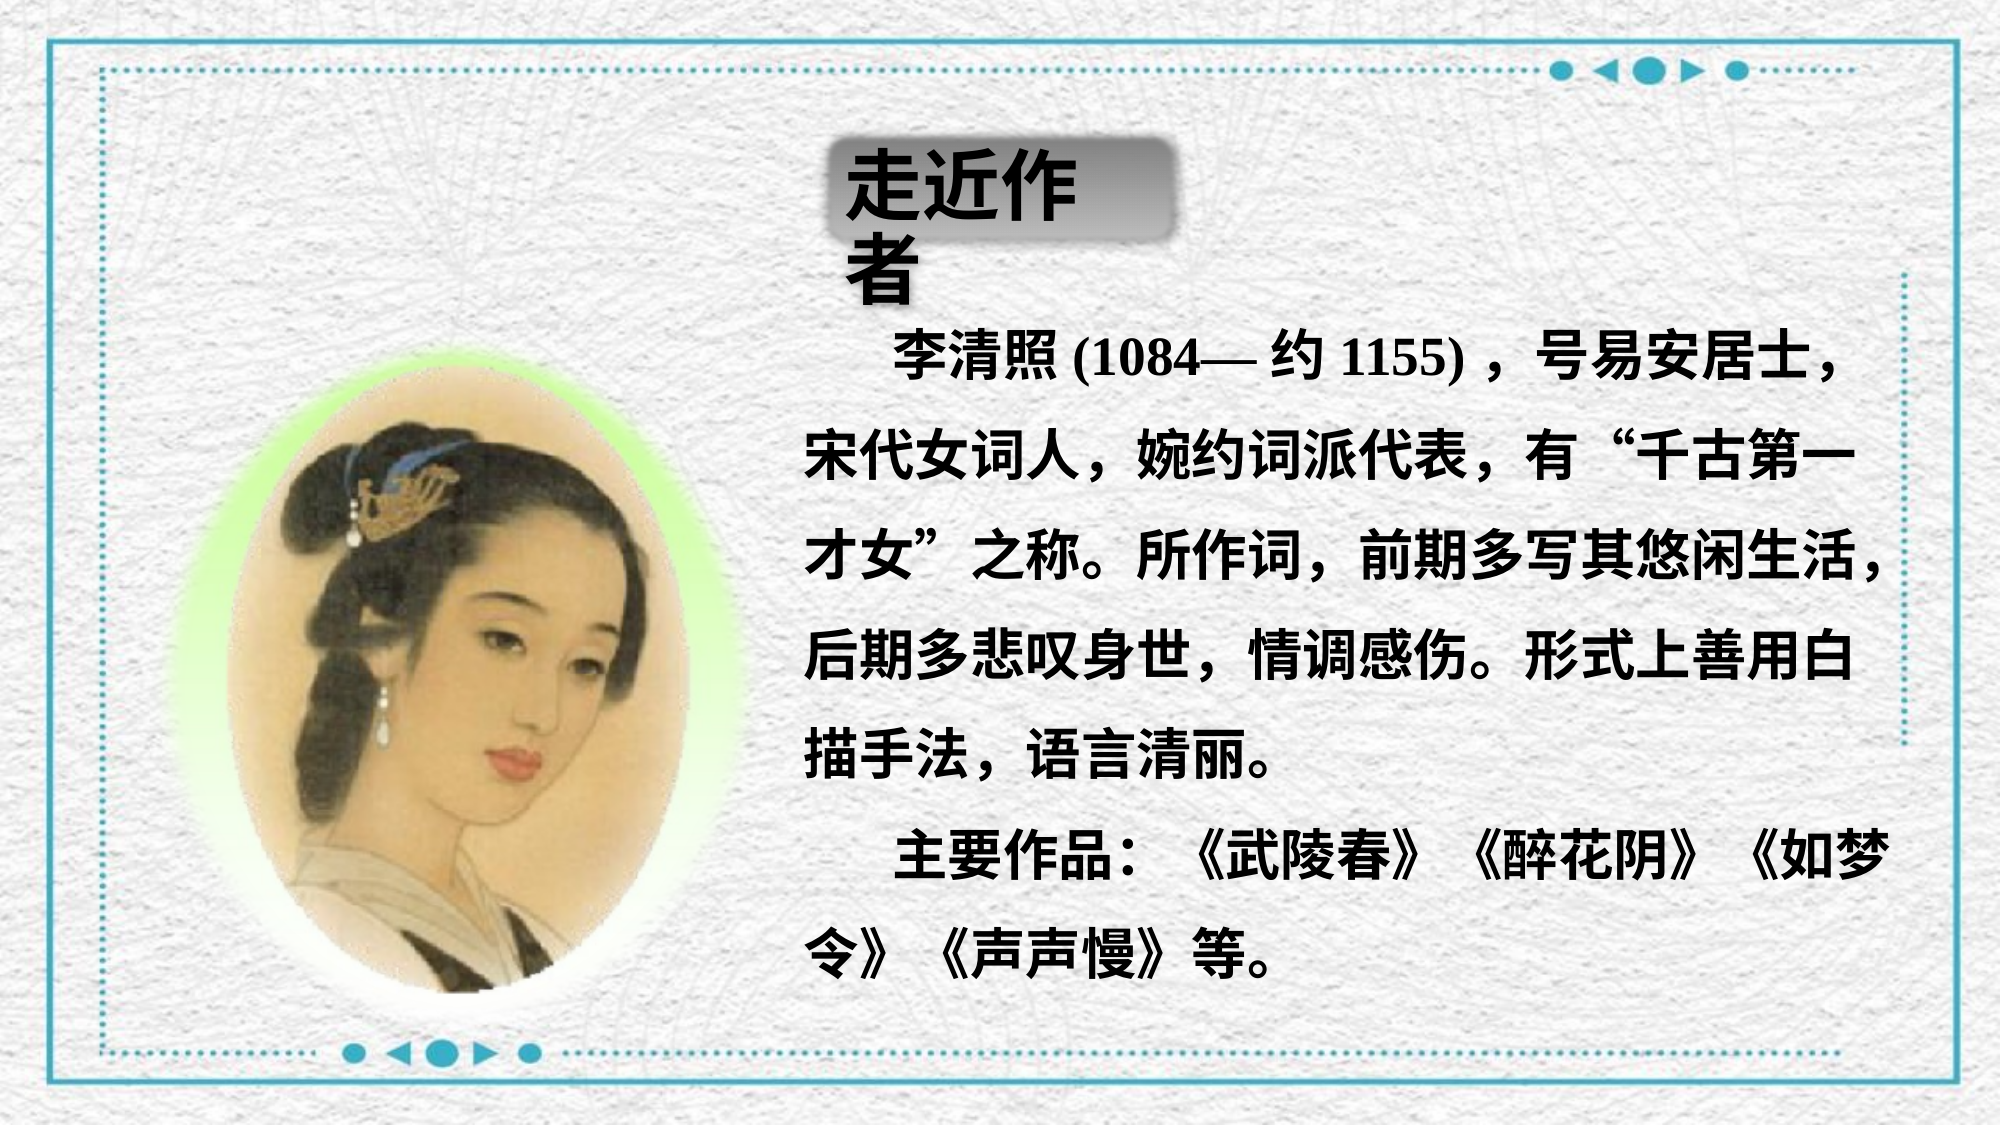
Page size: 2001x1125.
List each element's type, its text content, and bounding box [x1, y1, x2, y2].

text_box 走近作者 [833, 142, 1168, 235]
text_box 李清照(1084—约1155)，号易安居士，宋代女词人，婉约词派代表，有“千古第一才女”之称。所作词，前期多写其悠闲生活，后期多悲叹身世，情调感伤。形式上善用白描手法，语言清丽。 主要作品：《武陵春》《醉花阴》《如梦令》《声声慢》等。 [788, 279, 1924, 994]
picture [0, 0, 2000, 1125]
